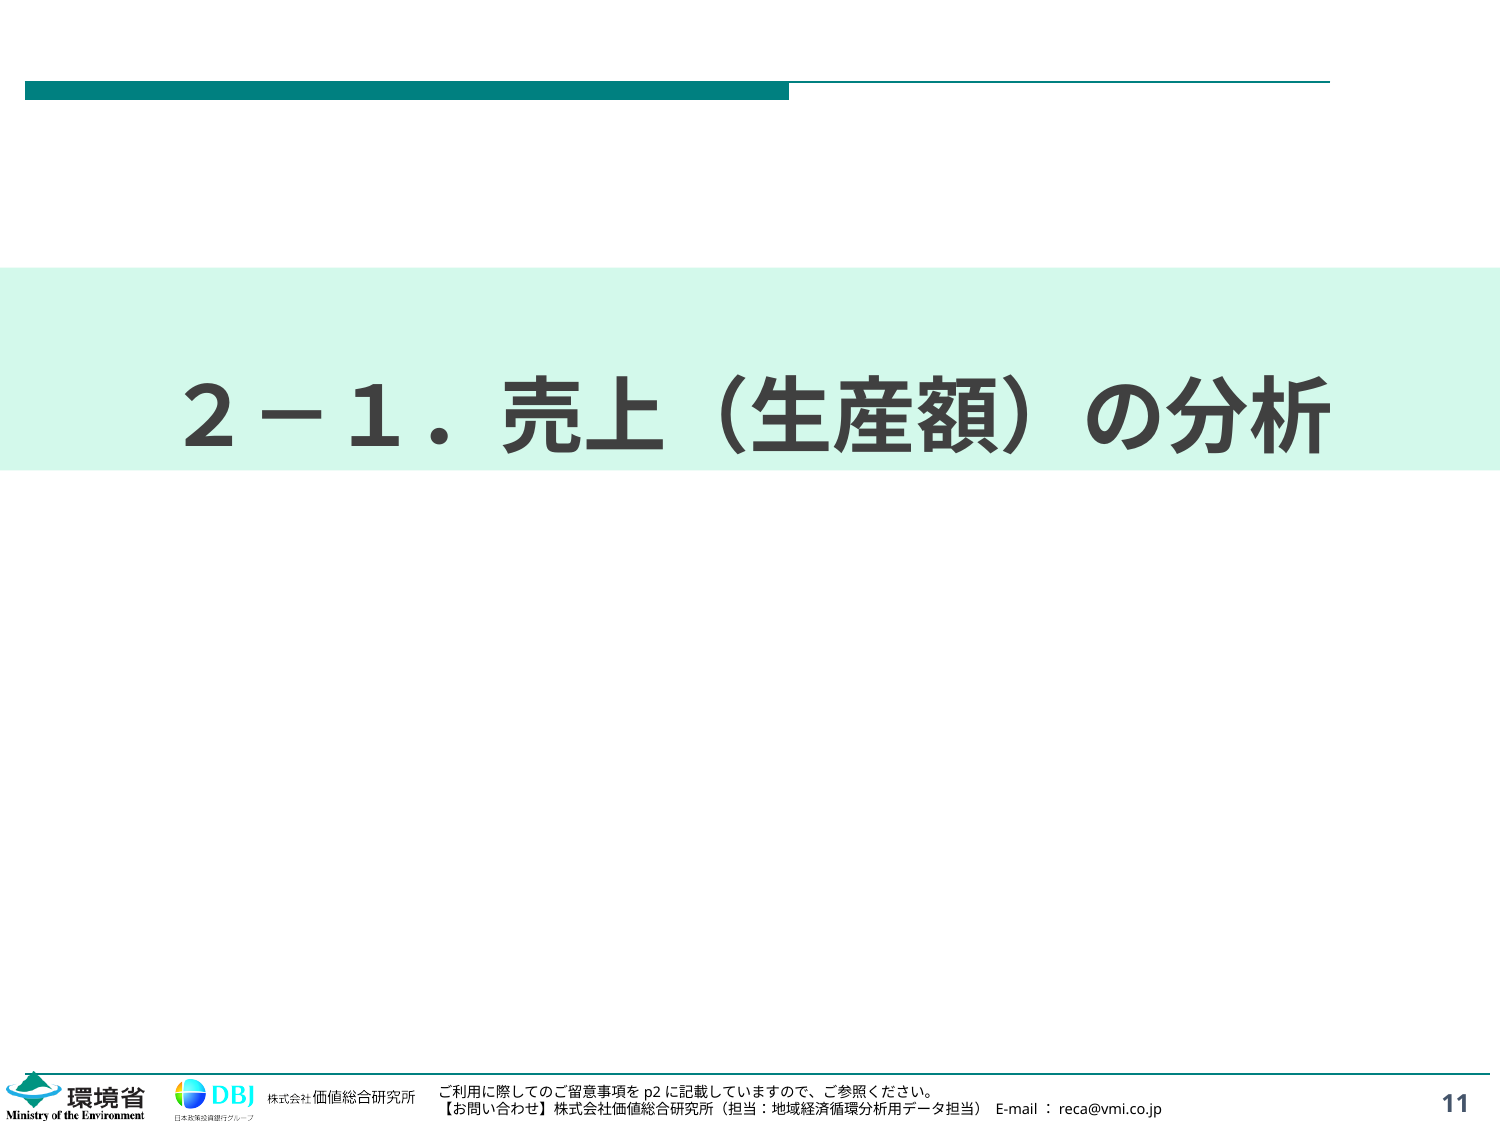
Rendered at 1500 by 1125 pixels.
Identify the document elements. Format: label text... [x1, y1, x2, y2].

picture [171, 1075, 419, 1125]
slide_number 11 [1411, 1079, 1500, 1122]
title ２－１．売上（生産額）の分析 [0, 267, 1500, 471]
picture [2, 1071, 148, 1125]
text_box ご利用に際してのご留意事項をp2に記載していますので、ご参照ください。 【お問い合わせ】株式会社価値総合研究所（担当：地域経済循環分析用データ担当） E-mail：reca@vmi.co.jp [423, 1075, 1188, 1125]
